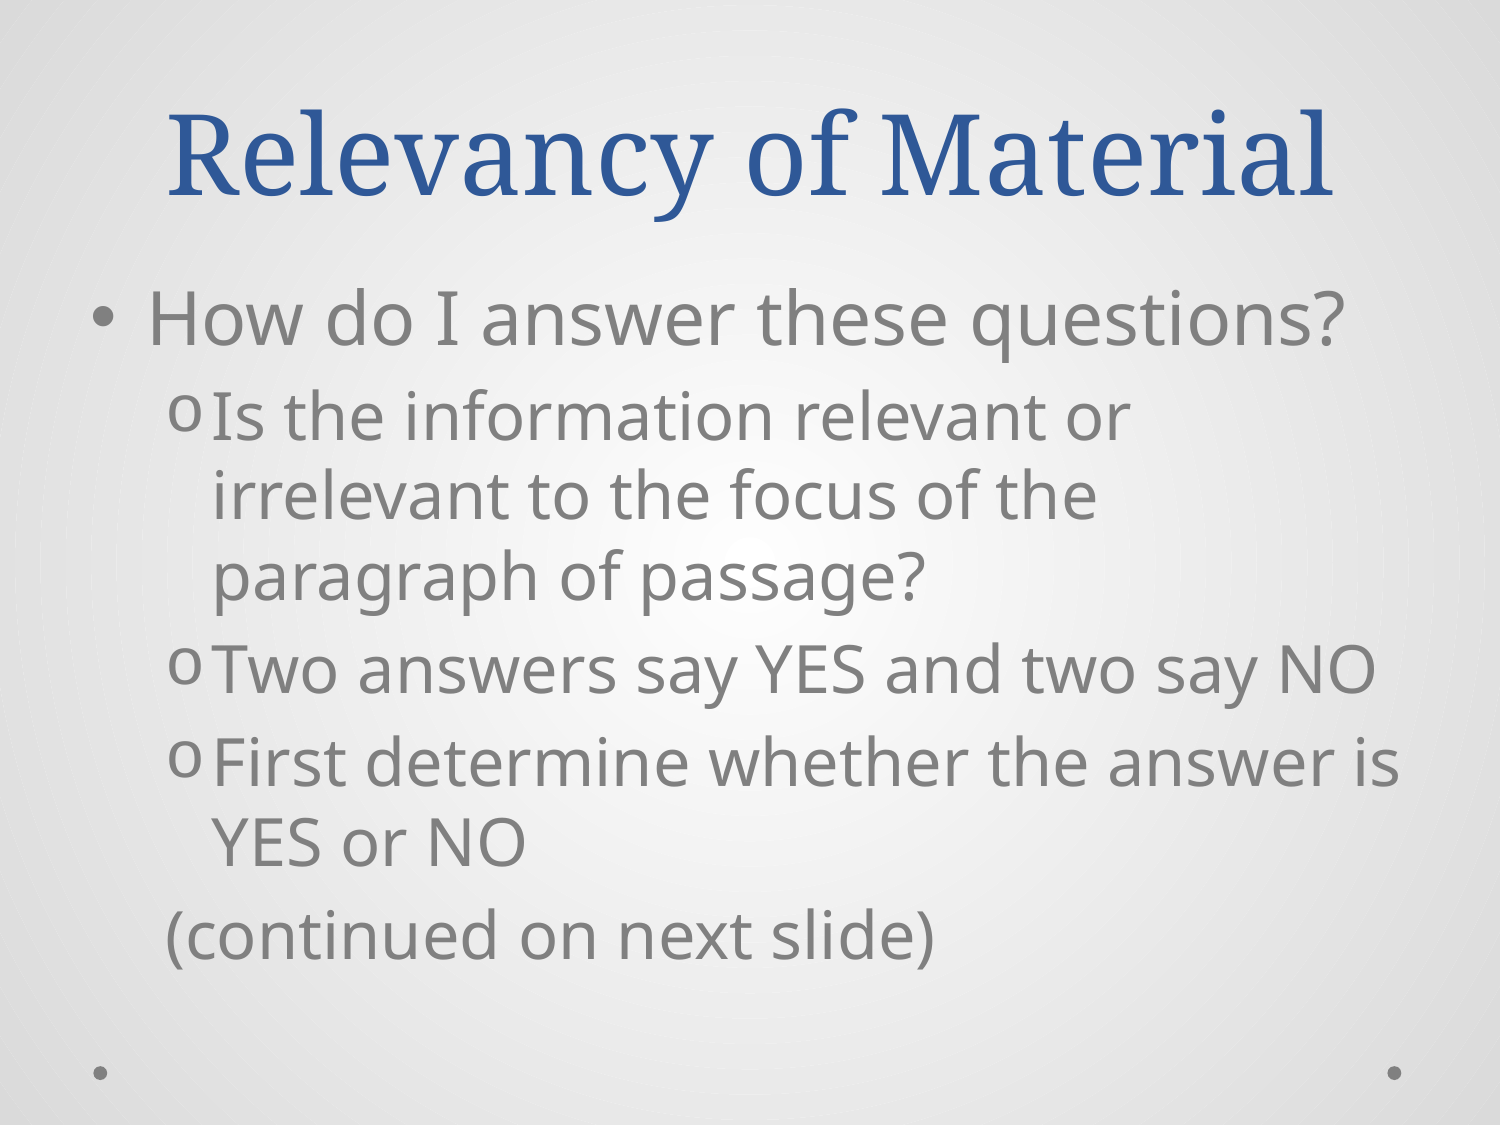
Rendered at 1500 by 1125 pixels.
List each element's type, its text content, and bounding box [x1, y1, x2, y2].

title Relevancy of Material [75, 87, 1425, 225]
list How do I answer these questions? Is the information relevant or irrelevant to the focus of the paragraph of passage? Two answers say YES and two say NO First determine whether the answer is YES or NO (continued on next slide) [75, 262, 1425, 1005]
